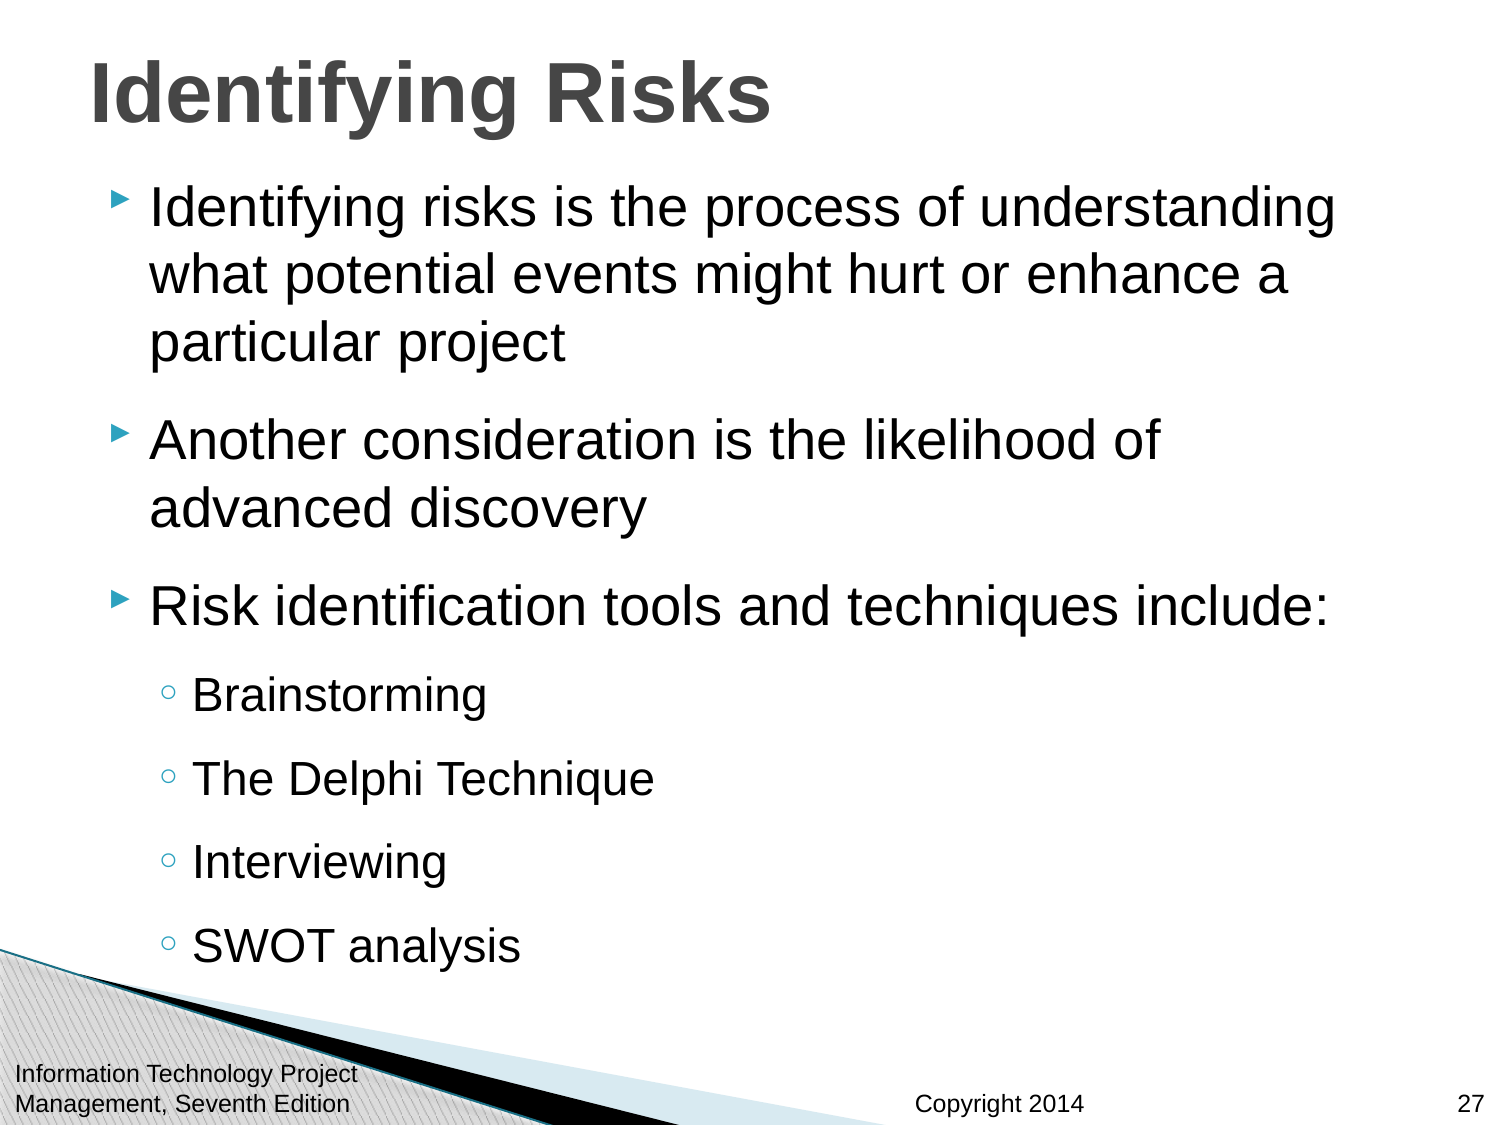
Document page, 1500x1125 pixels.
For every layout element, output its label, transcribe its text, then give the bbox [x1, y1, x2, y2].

slide_number 27 [1408, 1065, 1500, 1125]
footer Information Technology Project Management, Seventh Edition [0, 1065, 425, 1125]
list Identifying risks is the process of understanding what potential events might hurt or enhance a particular project Another consideration is the likelihood of advanced discovery Risk identification tools and techniques include: Brainstorming The Delphi Technique Interviewing SWOT analysis [74, 162, 1426, 906]
title Identifying Risks [75, 0, 1425, 182]
